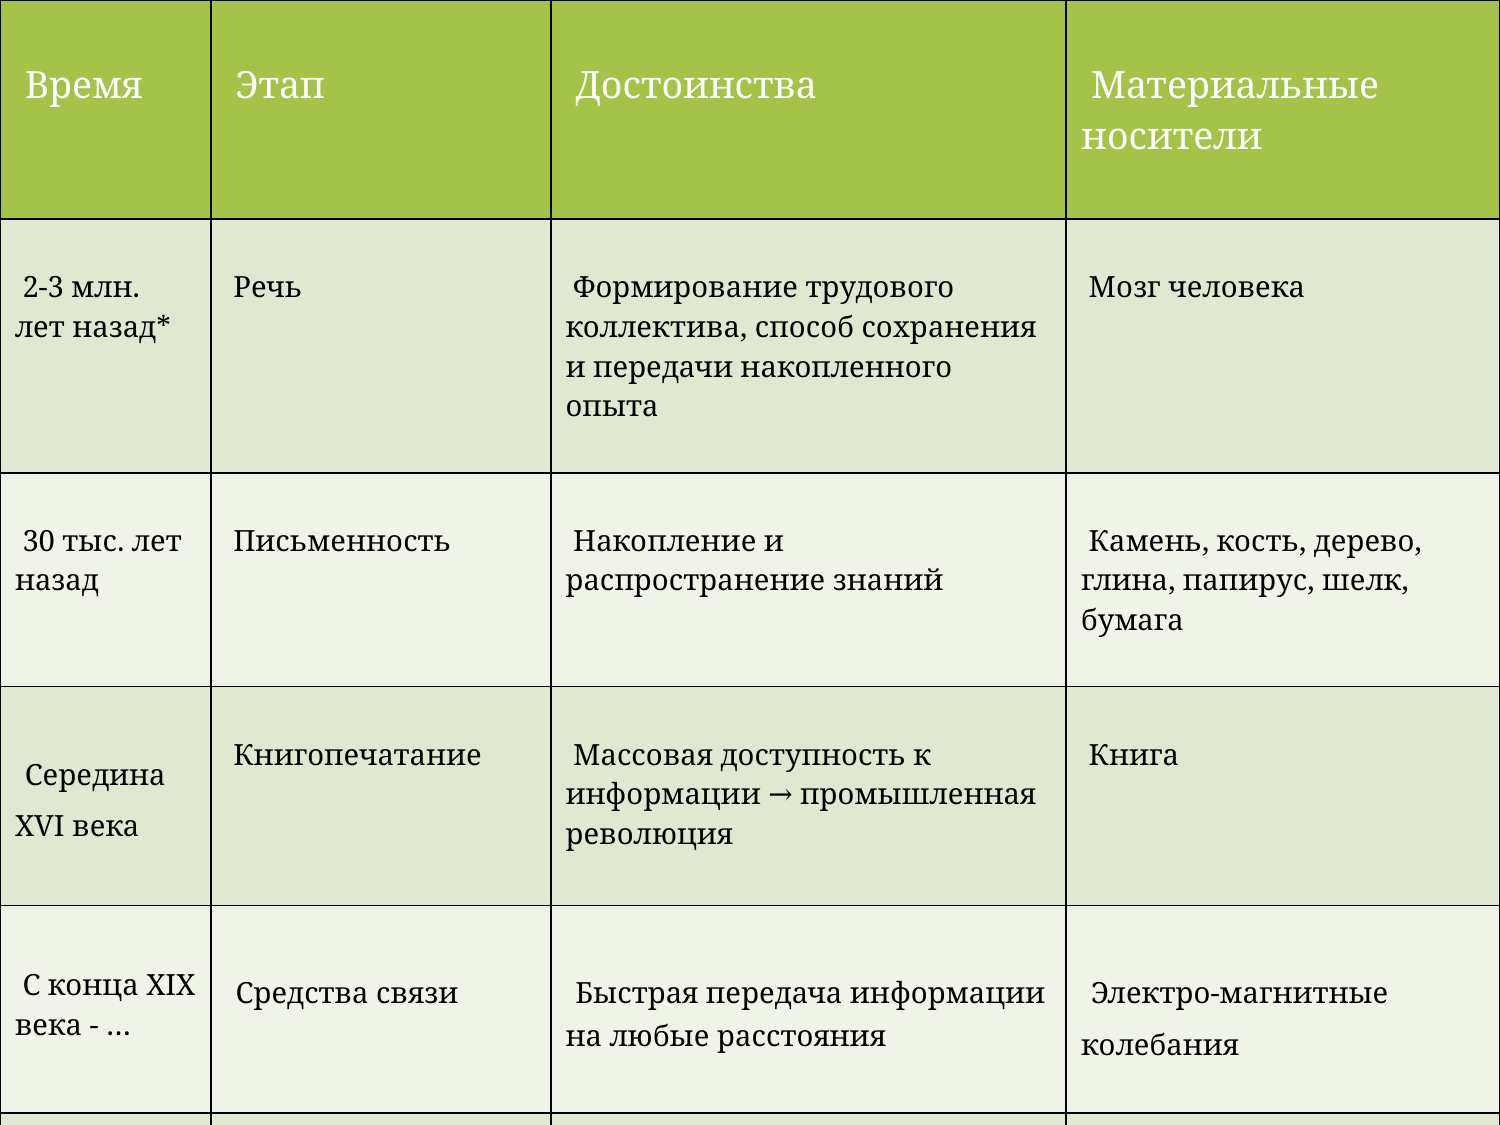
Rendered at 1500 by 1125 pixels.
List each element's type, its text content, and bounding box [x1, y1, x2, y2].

table_cell Электро-магнитные колебания [1067, 906, 1499, 1112]
table_cell Формирование трудового коллектива, способ сохранения и передачи накопленного опыта [552, 220, 1065, 472]
table_cell Перфоленты, перфокарты, магнитные карты, магнитные ленты, магнитные диски (гибкие и жесткие), оптические диски, flash-накопители [1067, 1114, 1499, 1125]
table_cell Средства связи [212, 906, 550, 1112]
table_cell Камень, кость, дерево, глина, папирус, шелк, бумага [1067, 474, 1499, 686]
table_cell С конца XIX века - … [1, 906, 210, 1112]
table_cell Быстрая передача информации на любые расстояния [552, 906, 1065, 1112]
table_cell Накопление и распространение знаний [552, 474, 1065, 686]
table_header Достоинства [552, 1, 1065, 218]
table_header Этап [212, 1, 550, 218]
table_cell Массовая доступность к информации → промышленная революция [552, 687, 1065, 905]
table_cell Книга [1067, 687, 1499, 905]
table_cell Письменность [212, 474, 550, 686]
table_cell Компьютерные сети принципиально изменили обработку, хранение и передачу информации. [552, 1114, 1065, 1125]
table_header Материальные носители [1067, 1, 1499, 218]
table_cell Речь [212, 220, 550, 472]
table_cell Книгопечатание [212, 687, 550, 905]
table_cell Середина XVI века [1, 687, 210, 905]
table_header Время [1, 1, 210, 218]
table_cell Информатика [212, 1114, 550, 1125]
table_cell 30 тыс. лет назад [1, 474, 210, 686]
table_cell С середины ХХ века - … [1, 1114, 210, 1125]
table_cell 2-3 млн. лет назад* [1, 220, 210, 472]
table_cell Мозг человека [1067, 220, 1499, 472]
